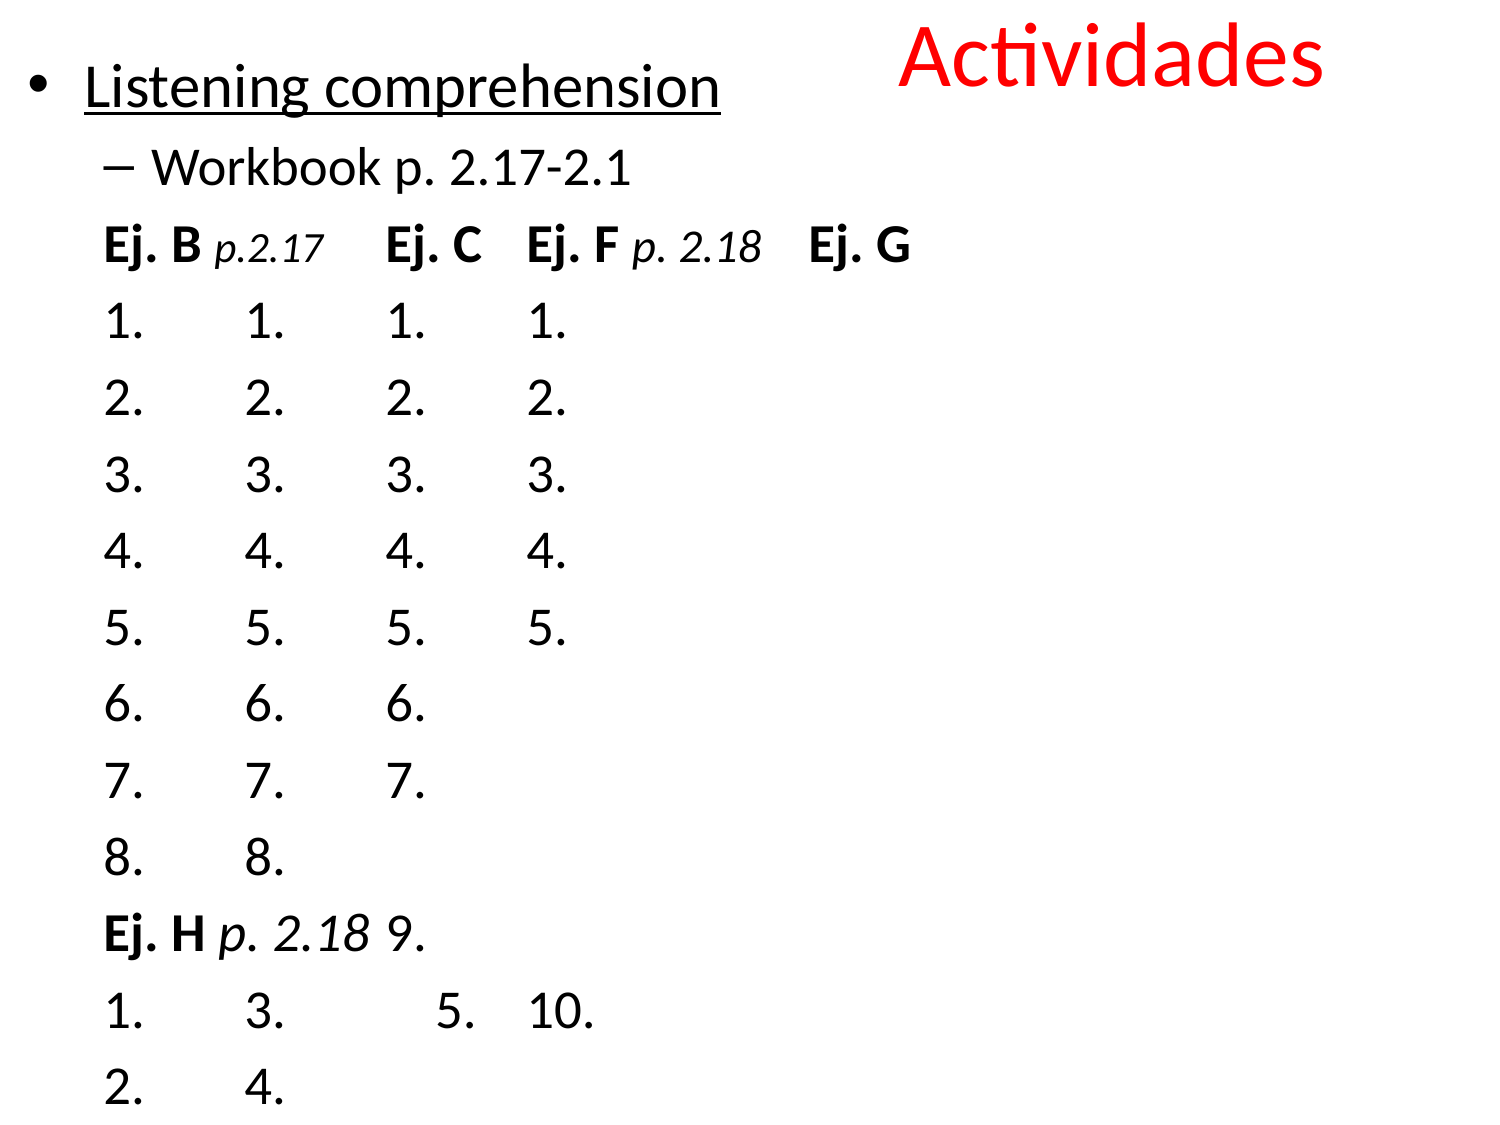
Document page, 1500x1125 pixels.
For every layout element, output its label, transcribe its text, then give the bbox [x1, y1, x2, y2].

text_box Actividades [725, 0, 1500, 175]
text_box Listening comprehension Workbook p. 2.17-2.1 Ej. B p.2.17 Ej. C Ej. F p. 2.18 Ej. G 1. 1. 1. 1. 2. 2. 2. 2. 3. 3. 3. 3. 4. 4. 4. 4. 5. 5. 5. 5. 6. 6. 6. 7. 7. 7. 8. 8. Ej. H p. 2.18 9. 1. 3. 5. 10. 2. 4. [12, 37, 1488, 1125]
